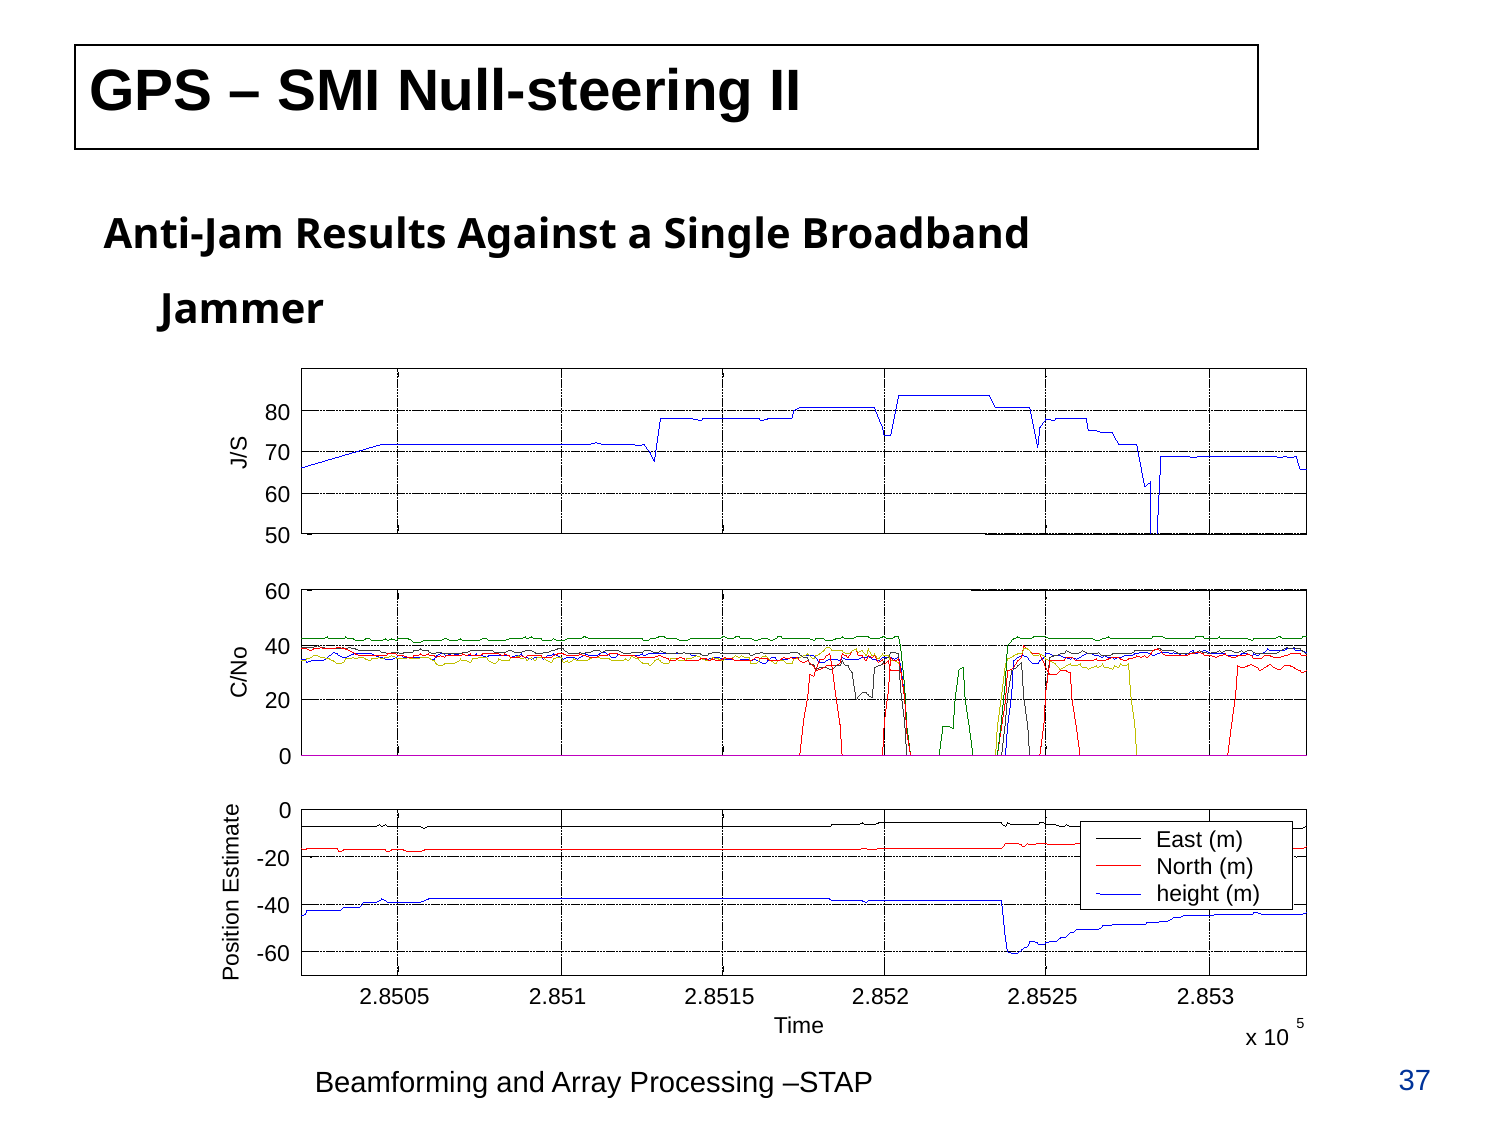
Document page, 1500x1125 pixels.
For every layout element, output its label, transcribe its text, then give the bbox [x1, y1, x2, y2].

text_box GPS – SMI Null-steering II [75, 45, 1258, 149]
text_box [103, 274, 1406, 1024]
slide_number 37 [1207, 1055, 1447, 1102]
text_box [215, 367, 1307, 1051]
text_box Anti-Jam Results Against a Single Broadband Jammer [88, 199, 1177, 315]
